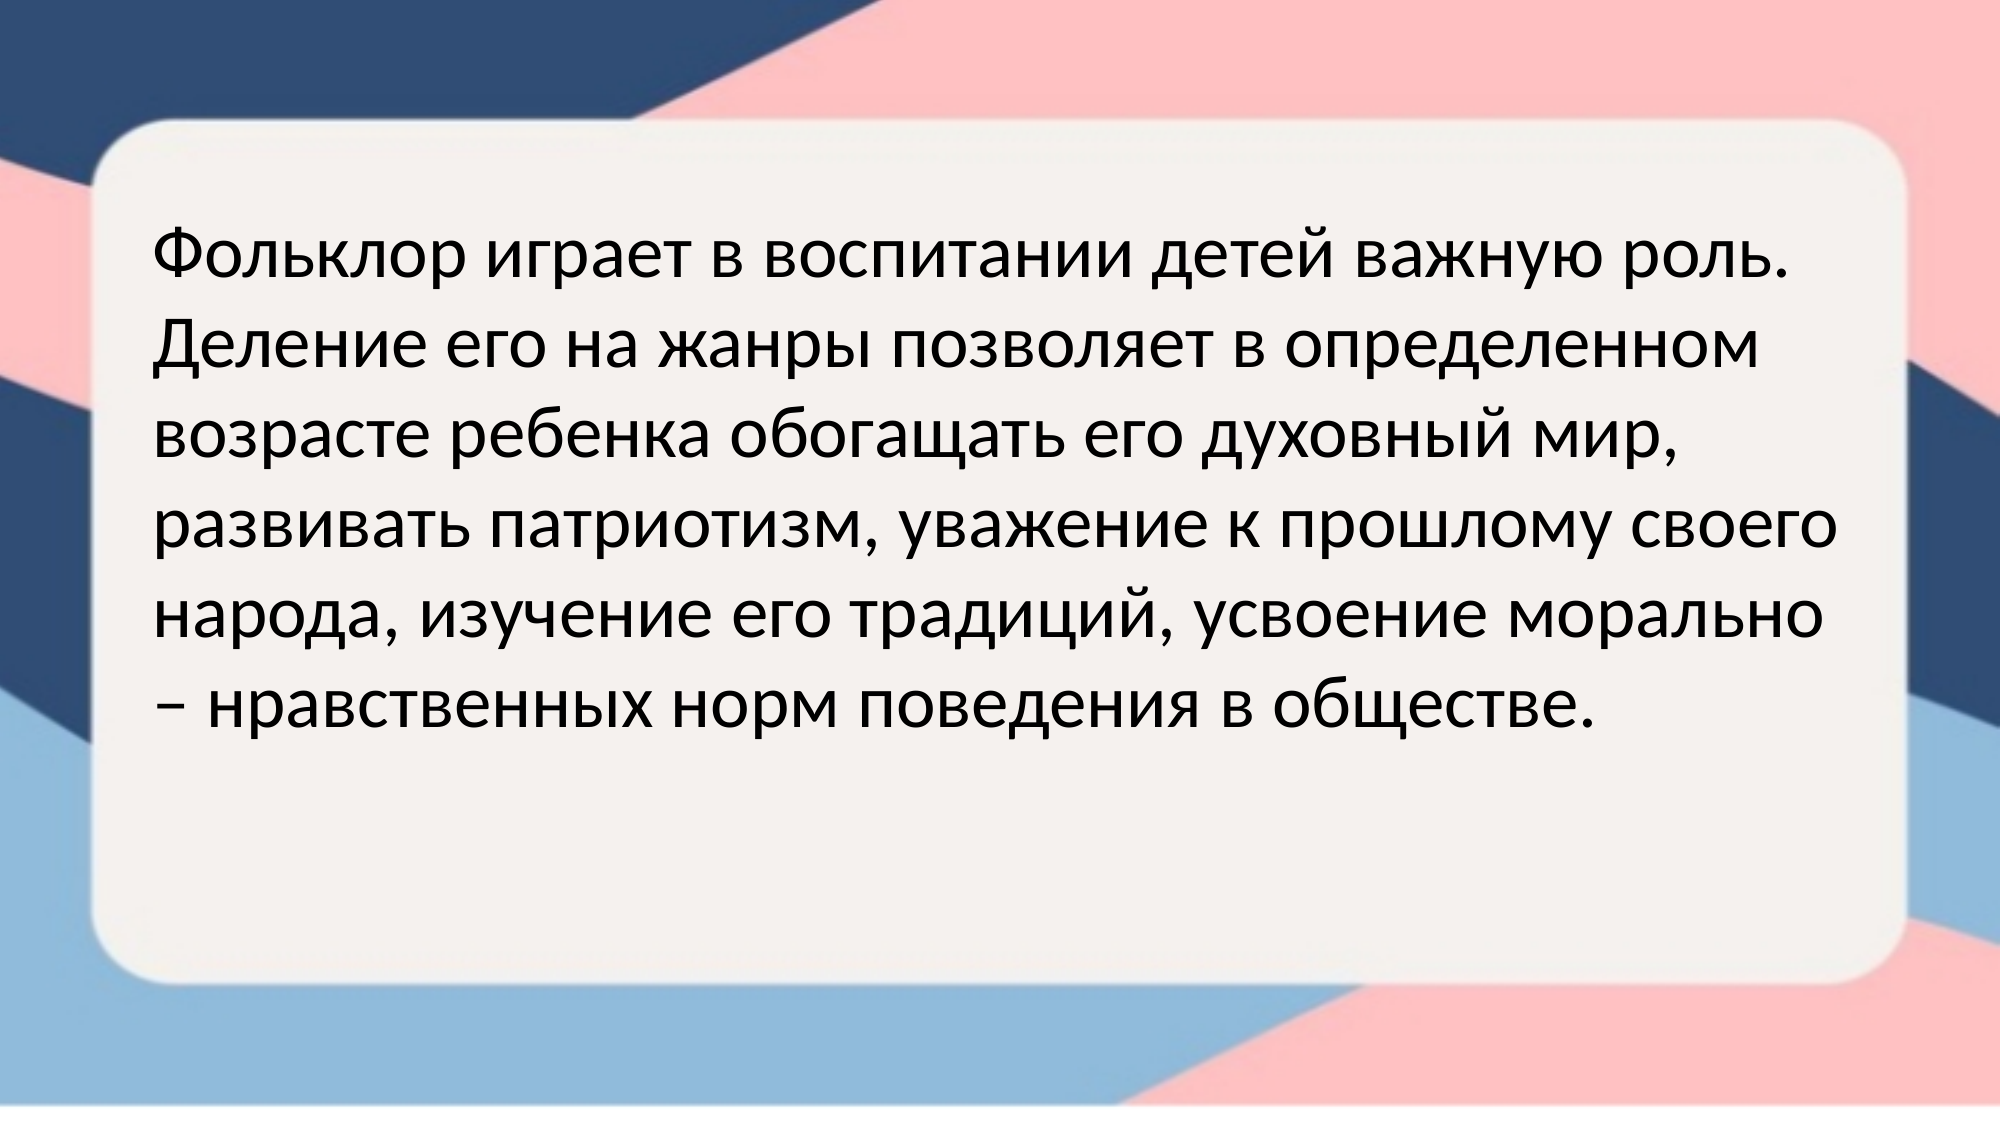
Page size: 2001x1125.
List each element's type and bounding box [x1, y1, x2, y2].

list [0, 0, 2000, 1125]
